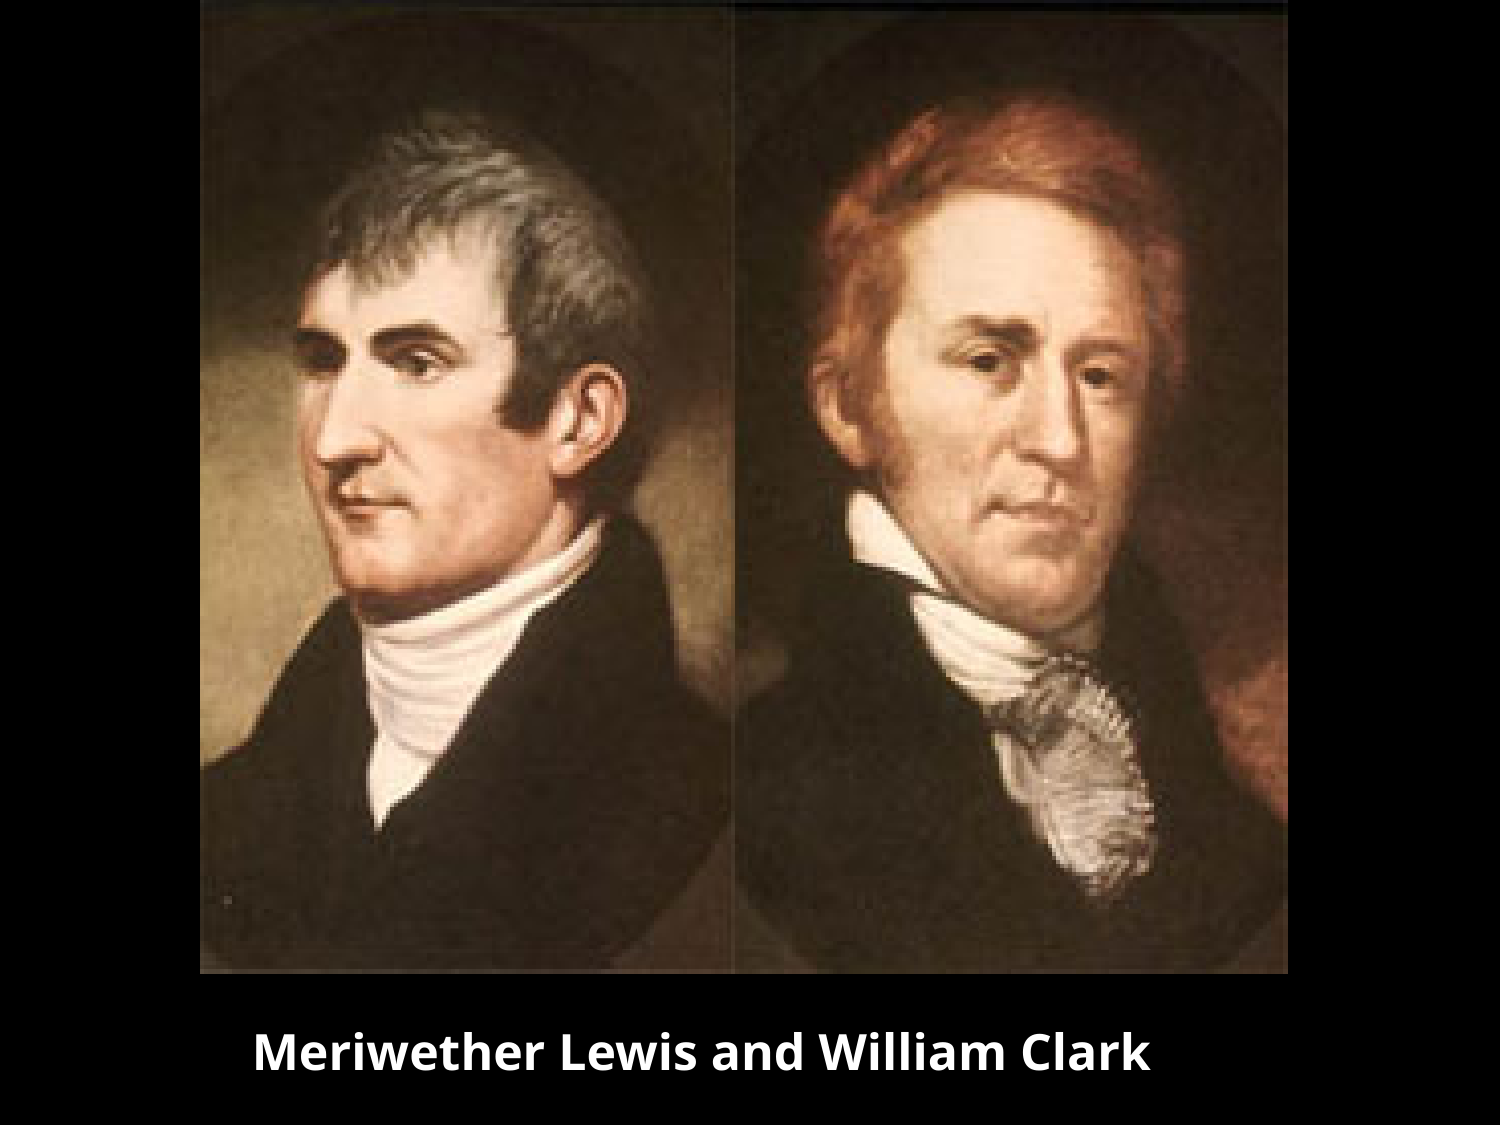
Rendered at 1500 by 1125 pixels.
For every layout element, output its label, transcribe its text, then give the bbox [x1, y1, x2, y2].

text_box Meriwether Lewis and William Clark [237, 1012, 1257, 1088]
picture [199, 0, 1288, 974]
